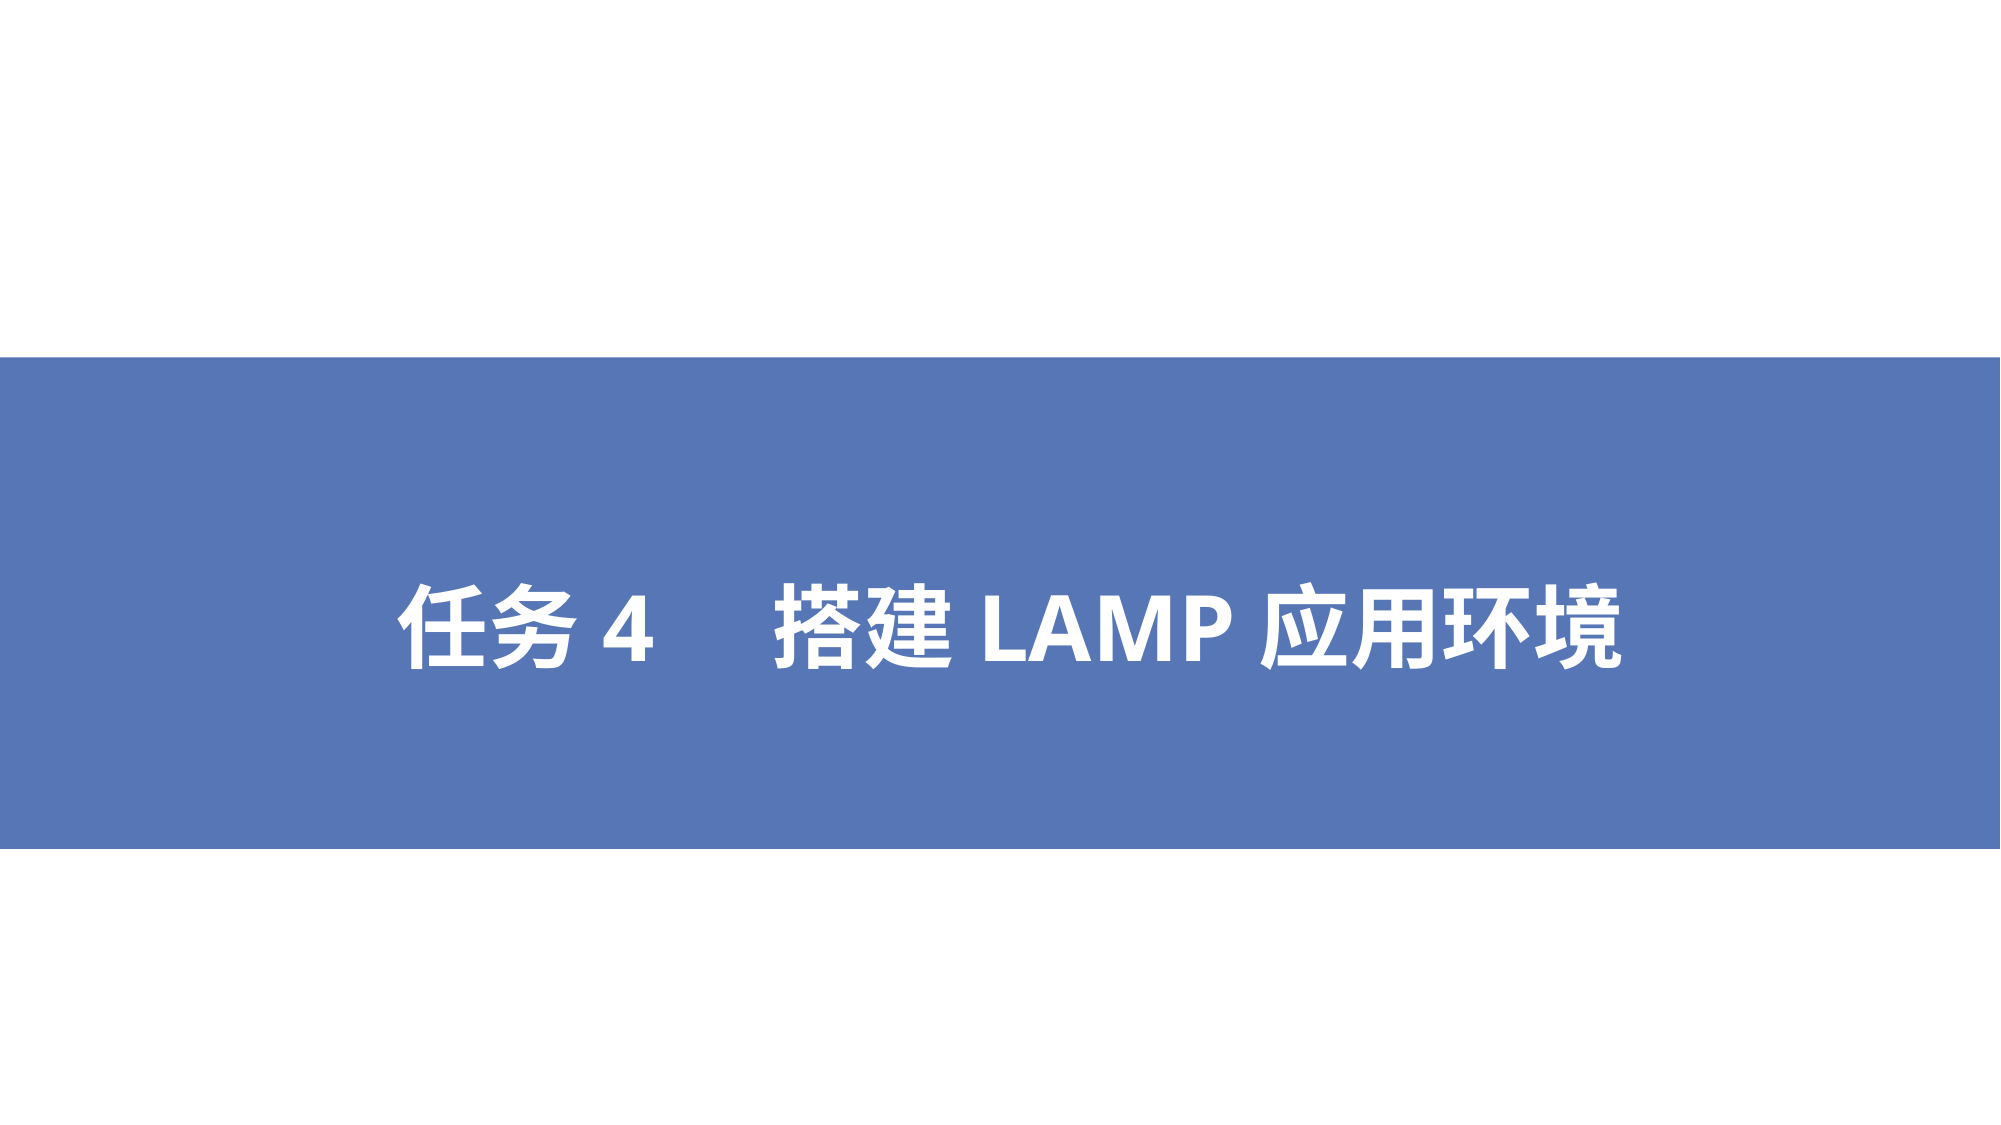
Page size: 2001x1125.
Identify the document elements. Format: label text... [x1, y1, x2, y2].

text_box 任务4 搭建LAMP应用环境 [382, 562, 1650, 688]
text_box [0, 356, 2000, 850]
